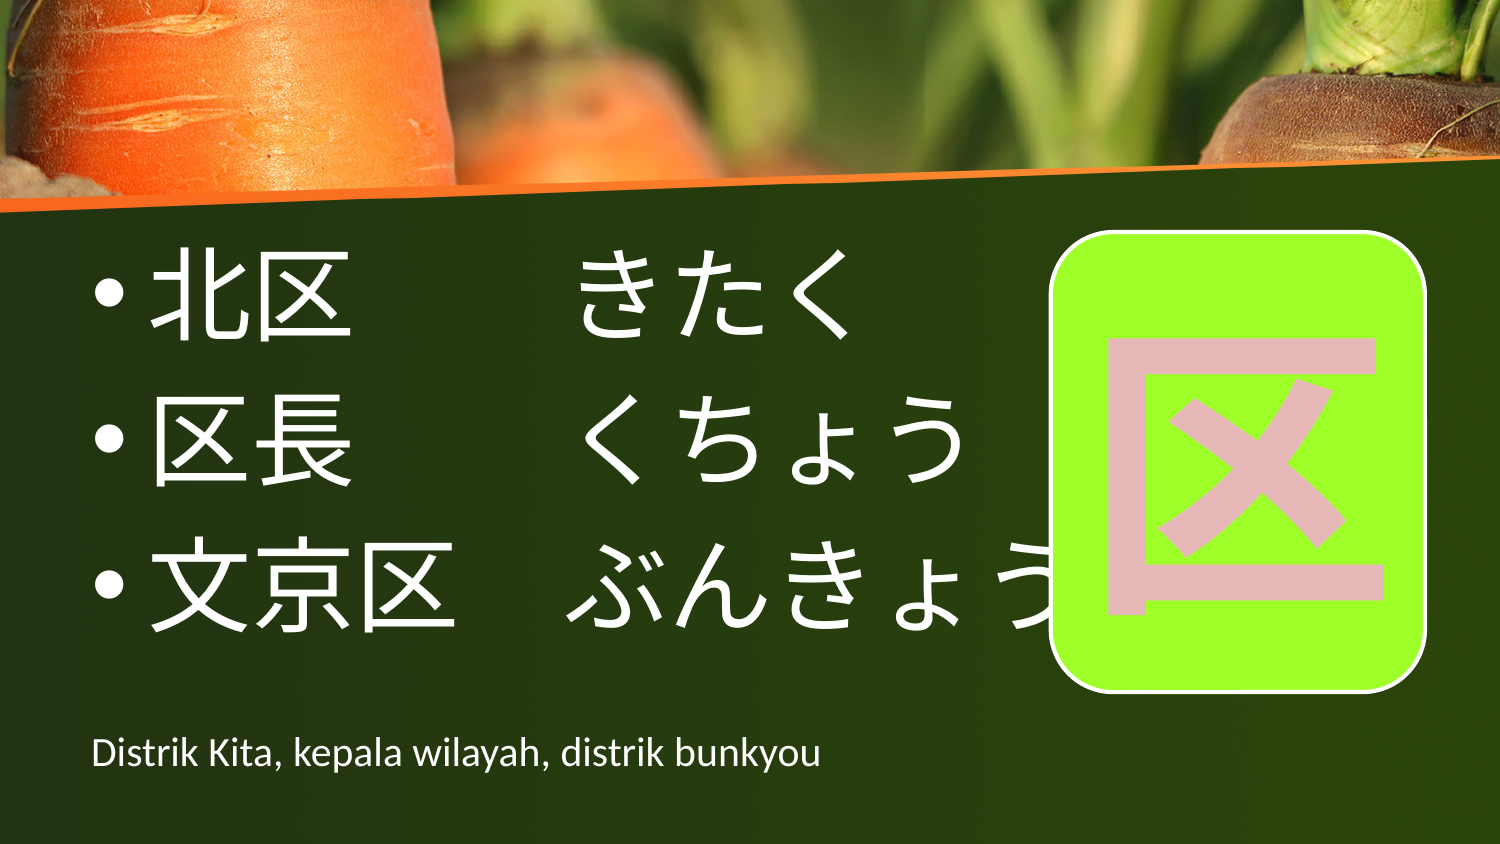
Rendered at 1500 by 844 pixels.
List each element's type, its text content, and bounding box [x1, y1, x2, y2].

list 北区 きたく 区長 くちょう 文京区 ぶんきょうく [76, 221, 1429, 687]
title Distrik Kita, kepala wilayah, distrik bunkyou [76, 687, 1431, 813]
picture [0, 0, 1500, 844]
text_box 区 [1048, 229, 1428, 687]
